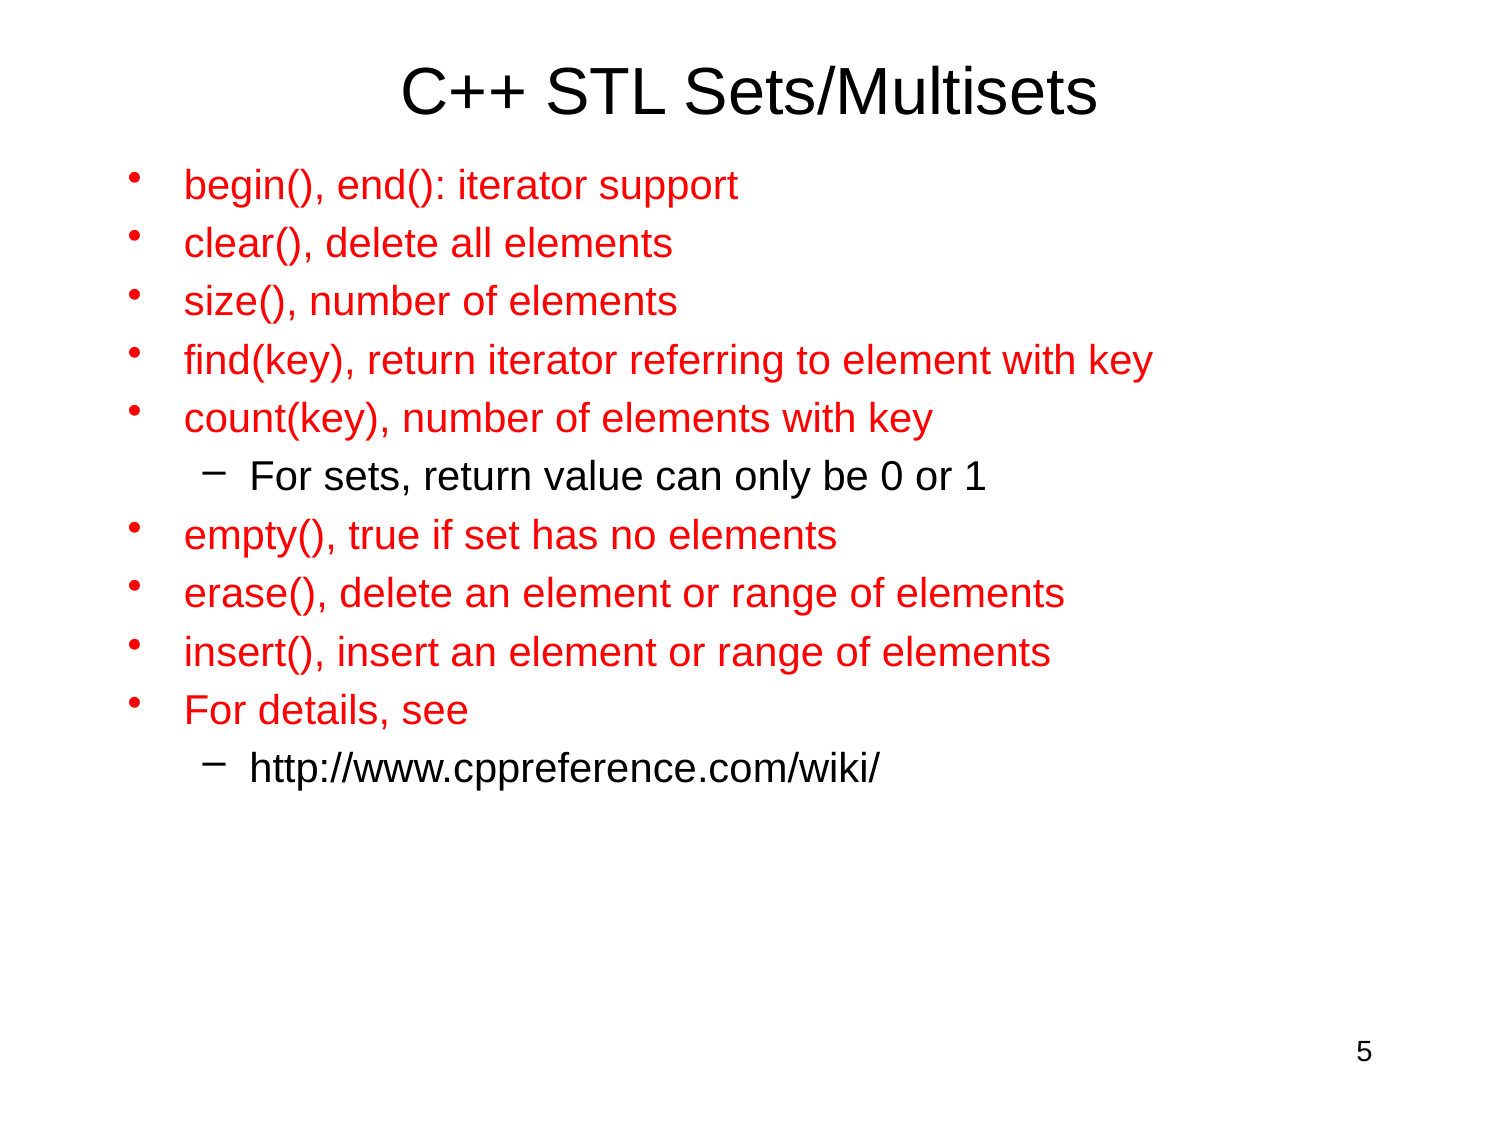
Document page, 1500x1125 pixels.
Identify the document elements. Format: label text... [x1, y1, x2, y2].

slide_number 5 [1074, 1024, 1388, 1101]
list begin(), end(): iterator support clear(), delete all elements size(), number of elements find(key), return iterator referring to element with key count(key), number of elements with key For sets, return value can only be 0 or 1 empty(), true if set has no elements erase(), delete an element or range of elements insert(), insert an element or range of elements For details, see http://www.cppreference.com/wiki/ [112, 149, 1388, 1001]
title C++ STL Sets/Multisets [112, 37, 1388, 138]
